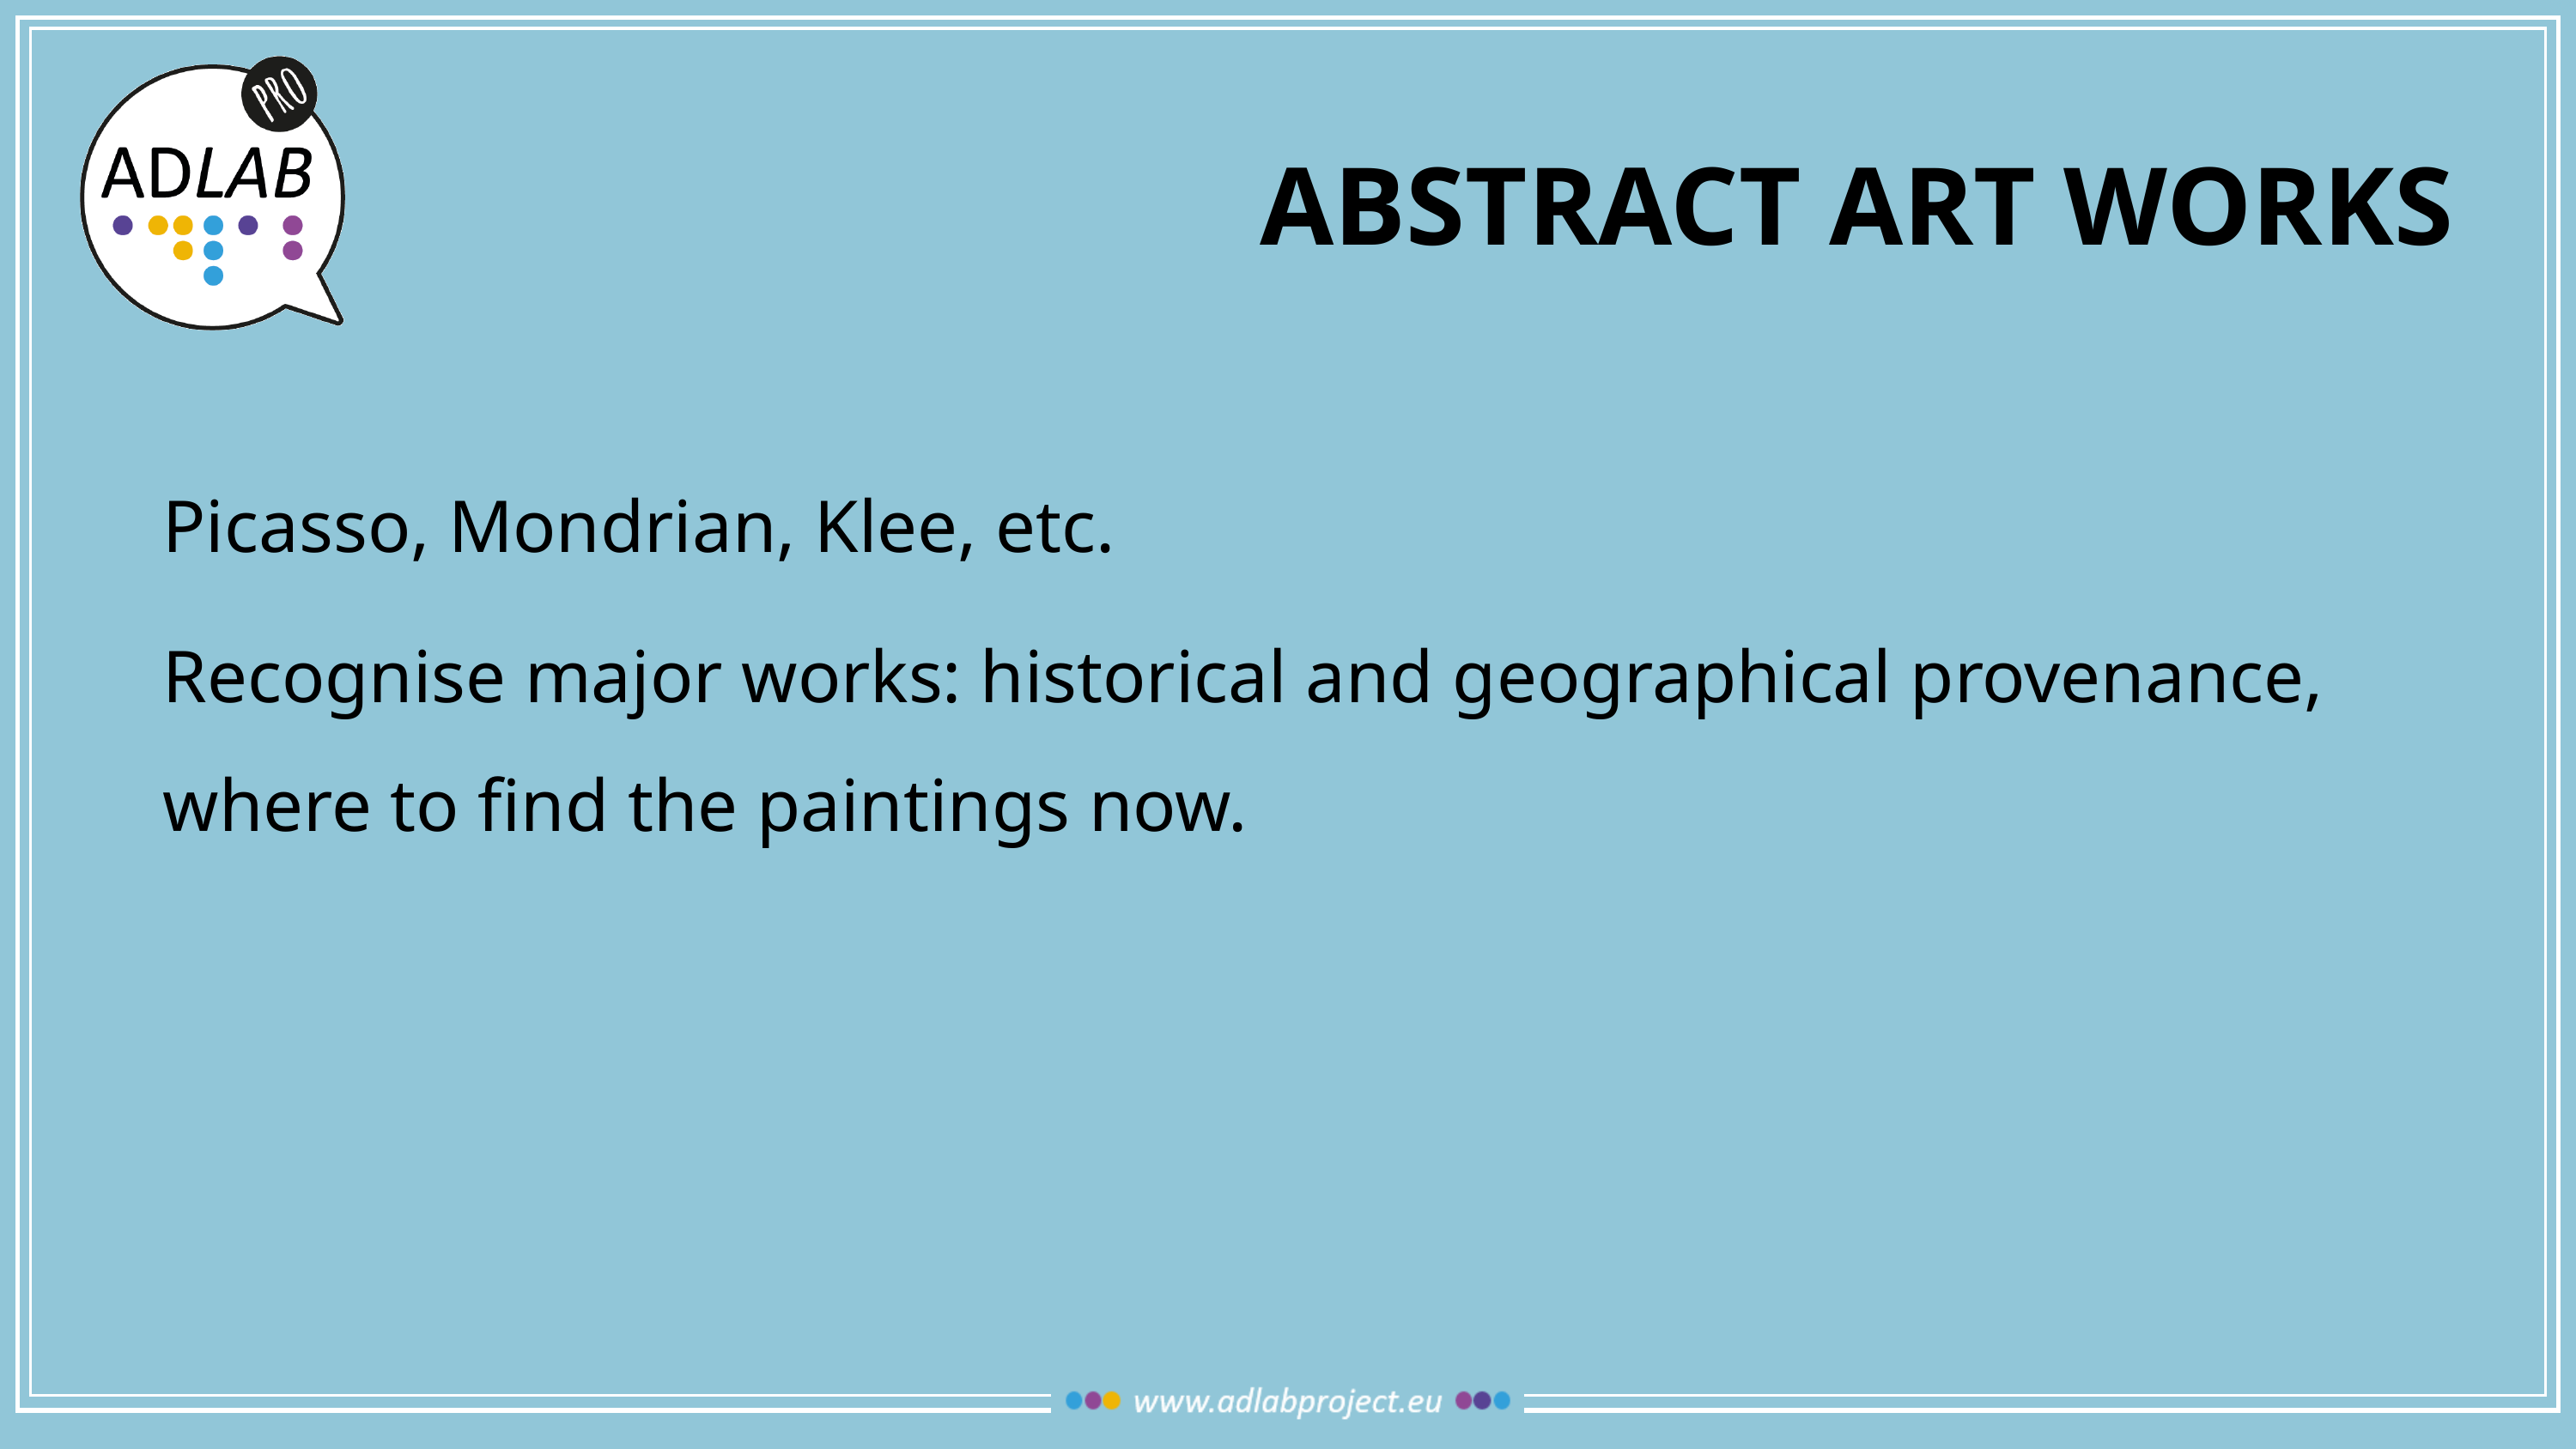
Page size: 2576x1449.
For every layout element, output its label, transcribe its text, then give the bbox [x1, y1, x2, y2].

picture [72, 49, 353, 330]
picture [1051, 1378, 1524, 1429]
list Picasso, Mondrian, Klee, etc. Recognise major works: historical and geographical provenance, where to find the paintings now. [150, 431, 2467, 1087]
title abstract art works [384, 70, 2467, 351]
